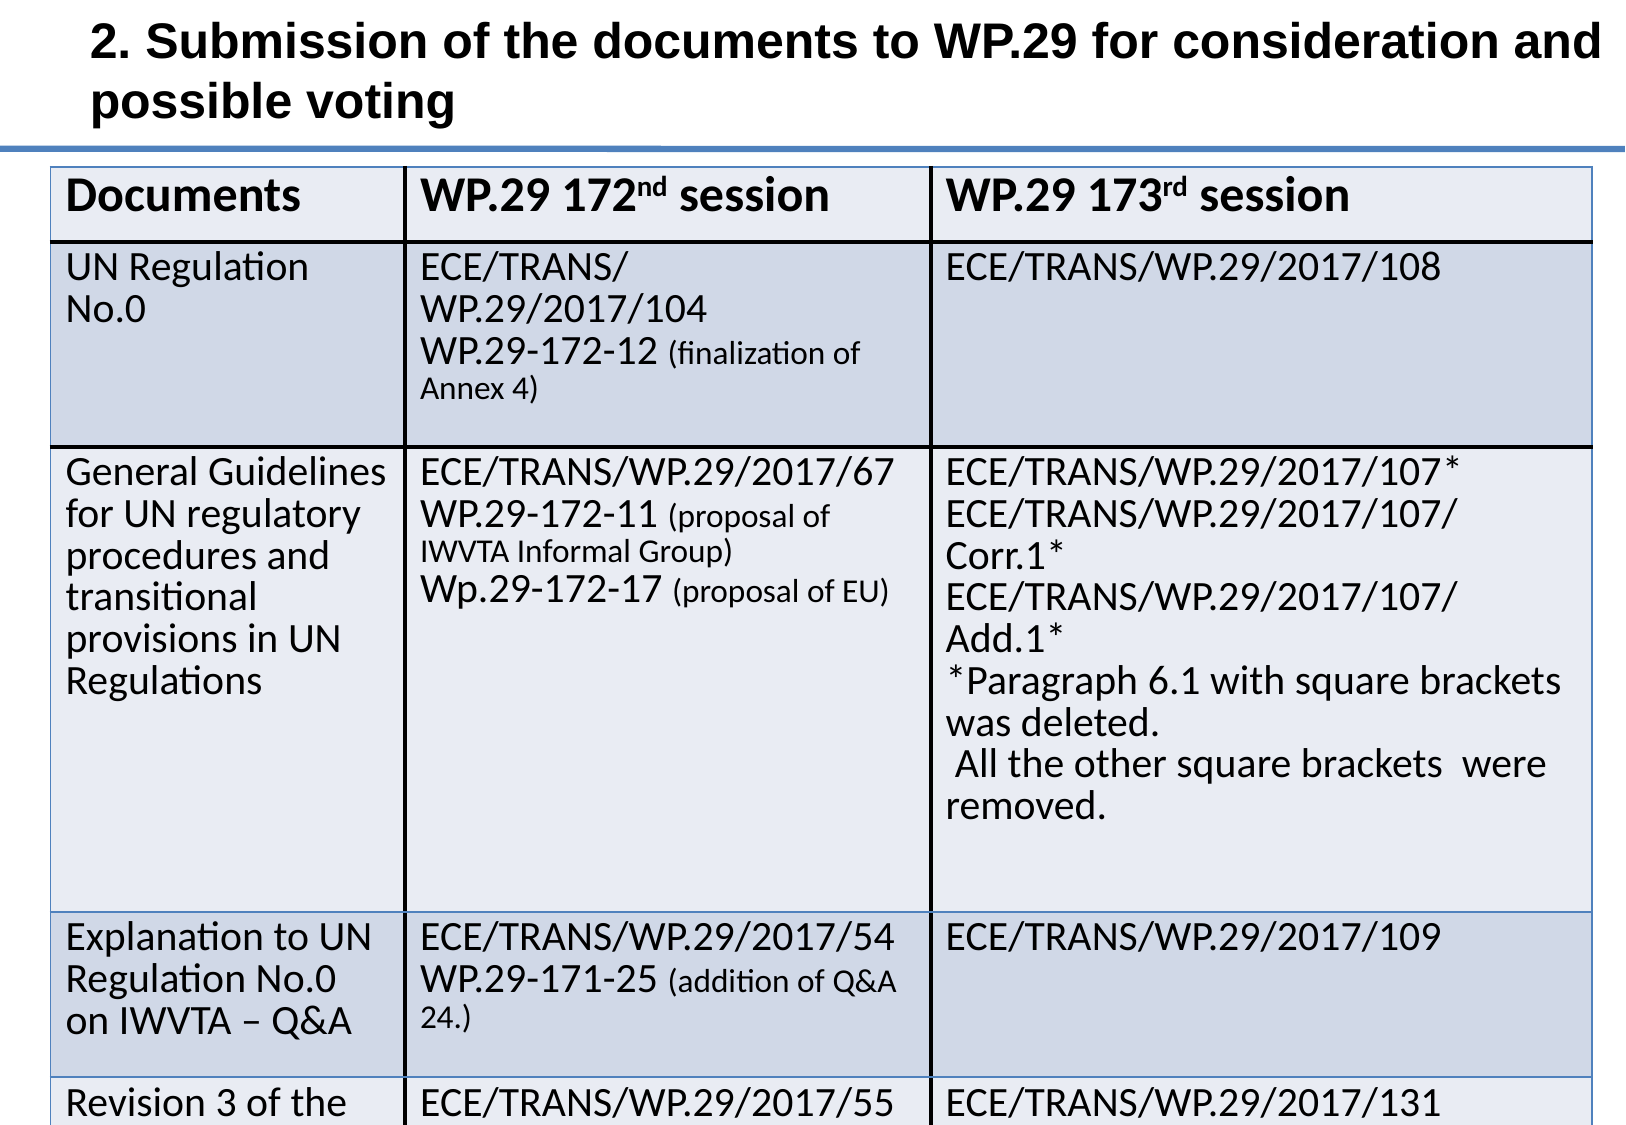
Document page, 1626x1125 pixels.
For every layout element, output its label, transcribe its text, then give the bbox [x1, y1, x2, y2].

table_header Documents [51, 168, 403, 240]
table_header WP.29 172nd session [407, 168, 929, 240]
table_cell UN Regulation No.0 [51, 244, 403, 445]
table_cell ECE/TRANS/WP.29/2017/109 [933, 913, 1591, 1076]
table_cell ECE/TRANS/WP.29/2017/131 WP.29-173-16 [933, 1078, 1591, 1125]
table_cell ECE/TRANS/WP.29/2017/108 [933, 244, 1591, 445]
table_cell ECE/TRANS/WP.29/2017/67 WP.29-172-11 (proposal of IWVTA Informal Group) Wp.29-172-17 (proposal of EU) [407, 449, 929, 911]
table_cell Explanation to UN Regulation No.0 on IWVTA – Q&A [51, 913, 403, 1076]
table_cell ECE/TRANS/WP.29/2017/107* ECE/TRANS/WP.29/2017/107/Corr.1* ECE/TRANS/WP.29/2017/107/Add.1* *Paragraph 6.1 with square brackets was deleted. All the other square brackets were removed. [933, 449, 1591, 911]
table_cell ECE/TRANS/WP.29/2017/104 WP.29-172-12 (finalization of Annex 4) [407, 244, 929, 445]
table_cell ECE/TRANS/WP.29/2017/55 WP.29-172-15 (addition of Q&A 20.) [407, 1078, 929, 1125]
text_box 2. Submission of the documents to WP.29 for consideration and possible voting [0, 1, 1625, 137]
table_cell ECE/TRANS/WP.29/2017/54 WP.29-171-25 (addition of Q&A 24.) [407, 913, 929, 1076]
table_header WP.29 173rd session [933, 168, 1591, 240]
table_cell General Guidelines for UN regulatory procedures and transitional provisions in UN Regulations [51, 449, 403, 911]
table_cell Revision 3 of the 1958 Agreement – Q&A [51, 1078, 403, 1125]
